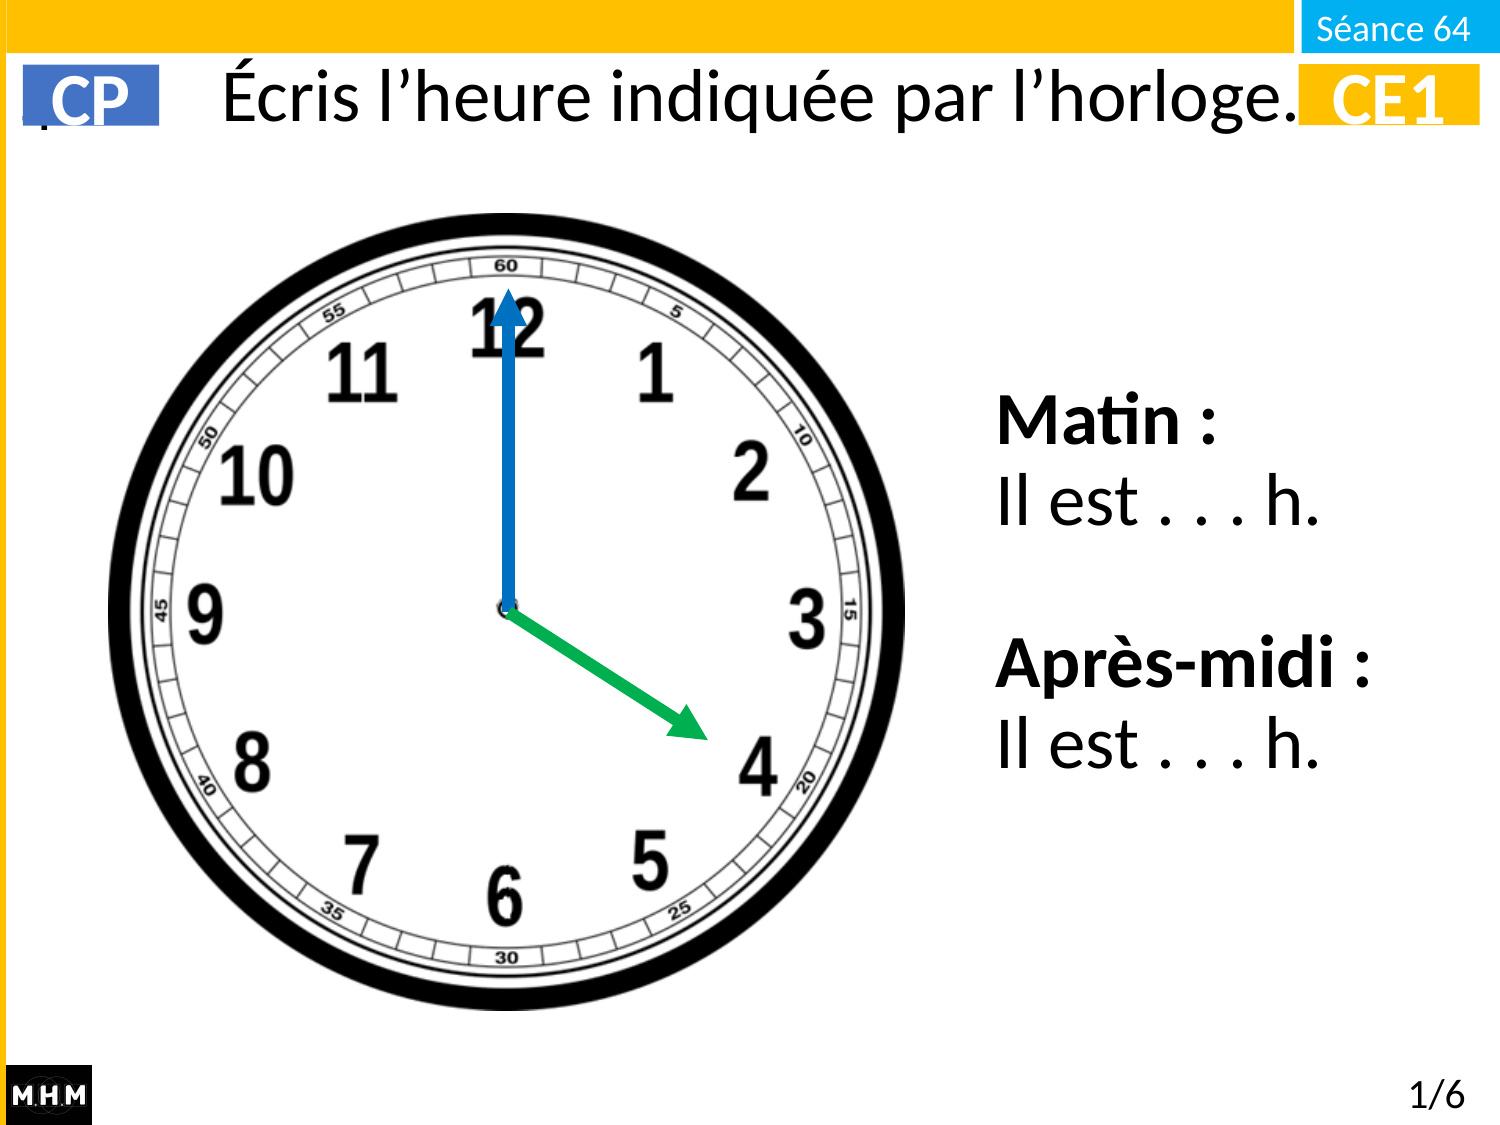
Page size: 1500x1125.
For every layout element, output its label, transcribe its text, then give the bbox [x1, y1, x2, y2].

picture [6, 1065, 92, 1125]
text_box Matin : Il est . . . h. Après-midi : Il est . . . h. [980, 301, 1500, 863]
list 1/6 [1373, 1064, 1500, 1125]
picture [108, 213, 905, 1011]
text_box CE1 [1298, 63, 1481, 126]
title Écris l’heure indiquée par l’horloge. [206, 47, 1500, 147]
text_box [508, 611, 708, 741]
text_box CP [22, 64, 160, 127]
